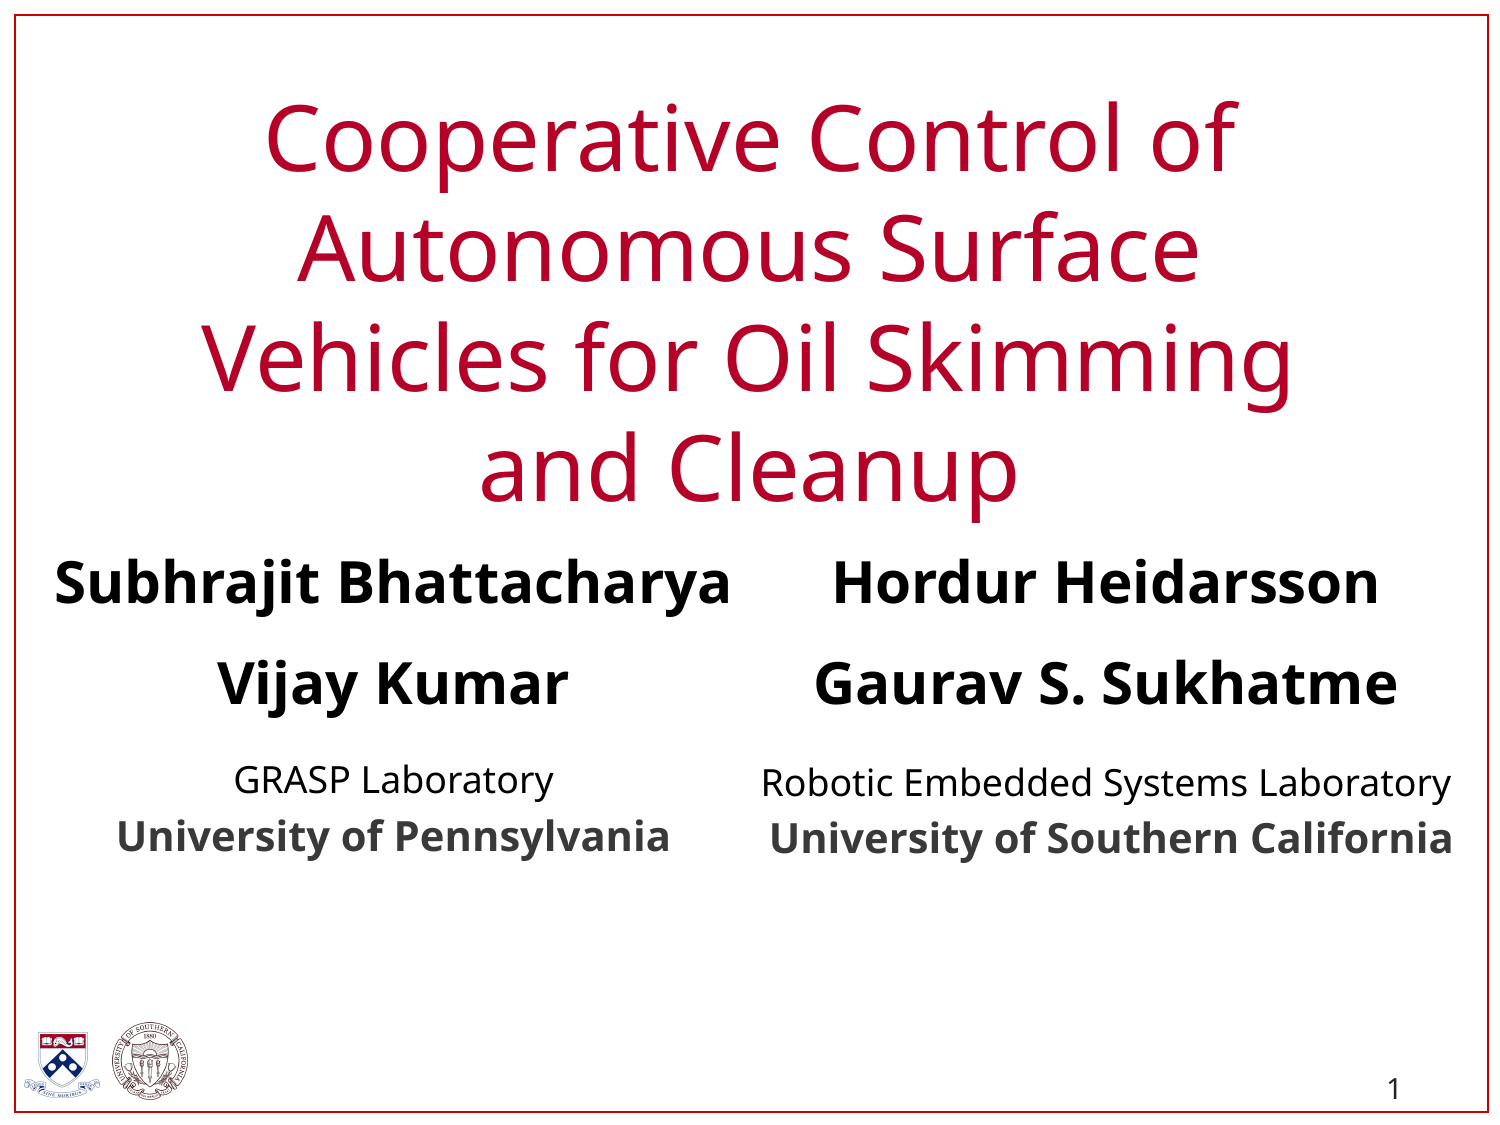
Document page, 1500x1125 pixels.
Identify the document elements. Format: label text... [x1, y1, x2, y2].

title Cooperative Control of Autonomous Surface Vehicles for Oil Skimming and Cleanup [111, 136, 1388, 463]
subtitle Hordur Heidarsson Gaurav S. Sukhatme Robotic Embedded Systems Laboratory University of Southern California [736, 536, 1476, 951]
picture [24, 1032, 100, 1098]
text_box Subhrajit Bhattacharya Vijay Kumar GRASP Laboratory University of Pennsylvania [24, 537, 763, 963]
